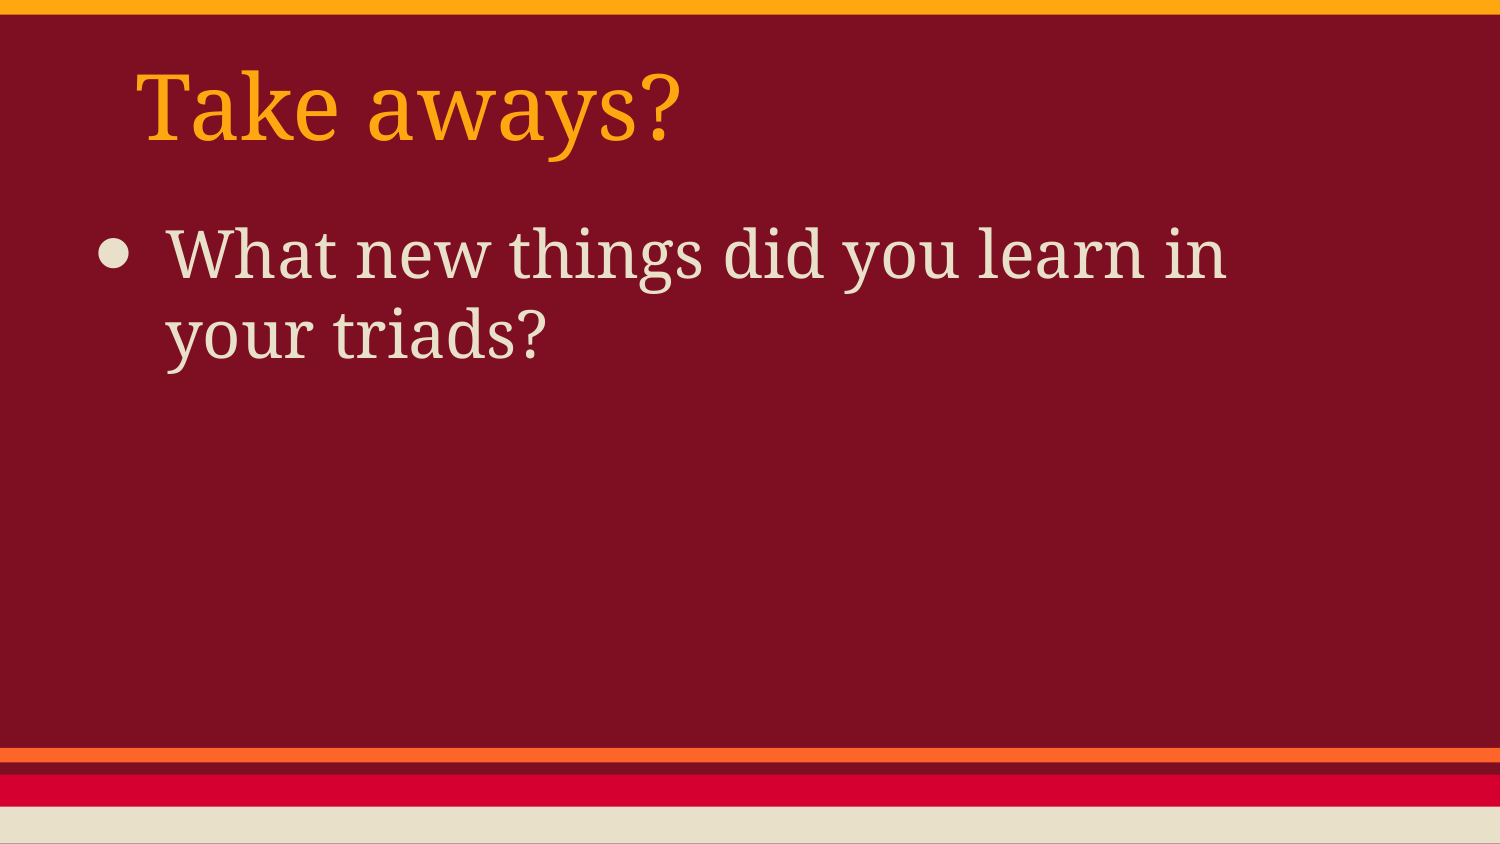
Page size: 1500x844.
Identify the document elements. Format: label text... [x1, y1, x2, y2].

title Take aways? [75, 33, 1425, 175]
list What new things did you learn in your triads? [75, 196, 1425, 733]
